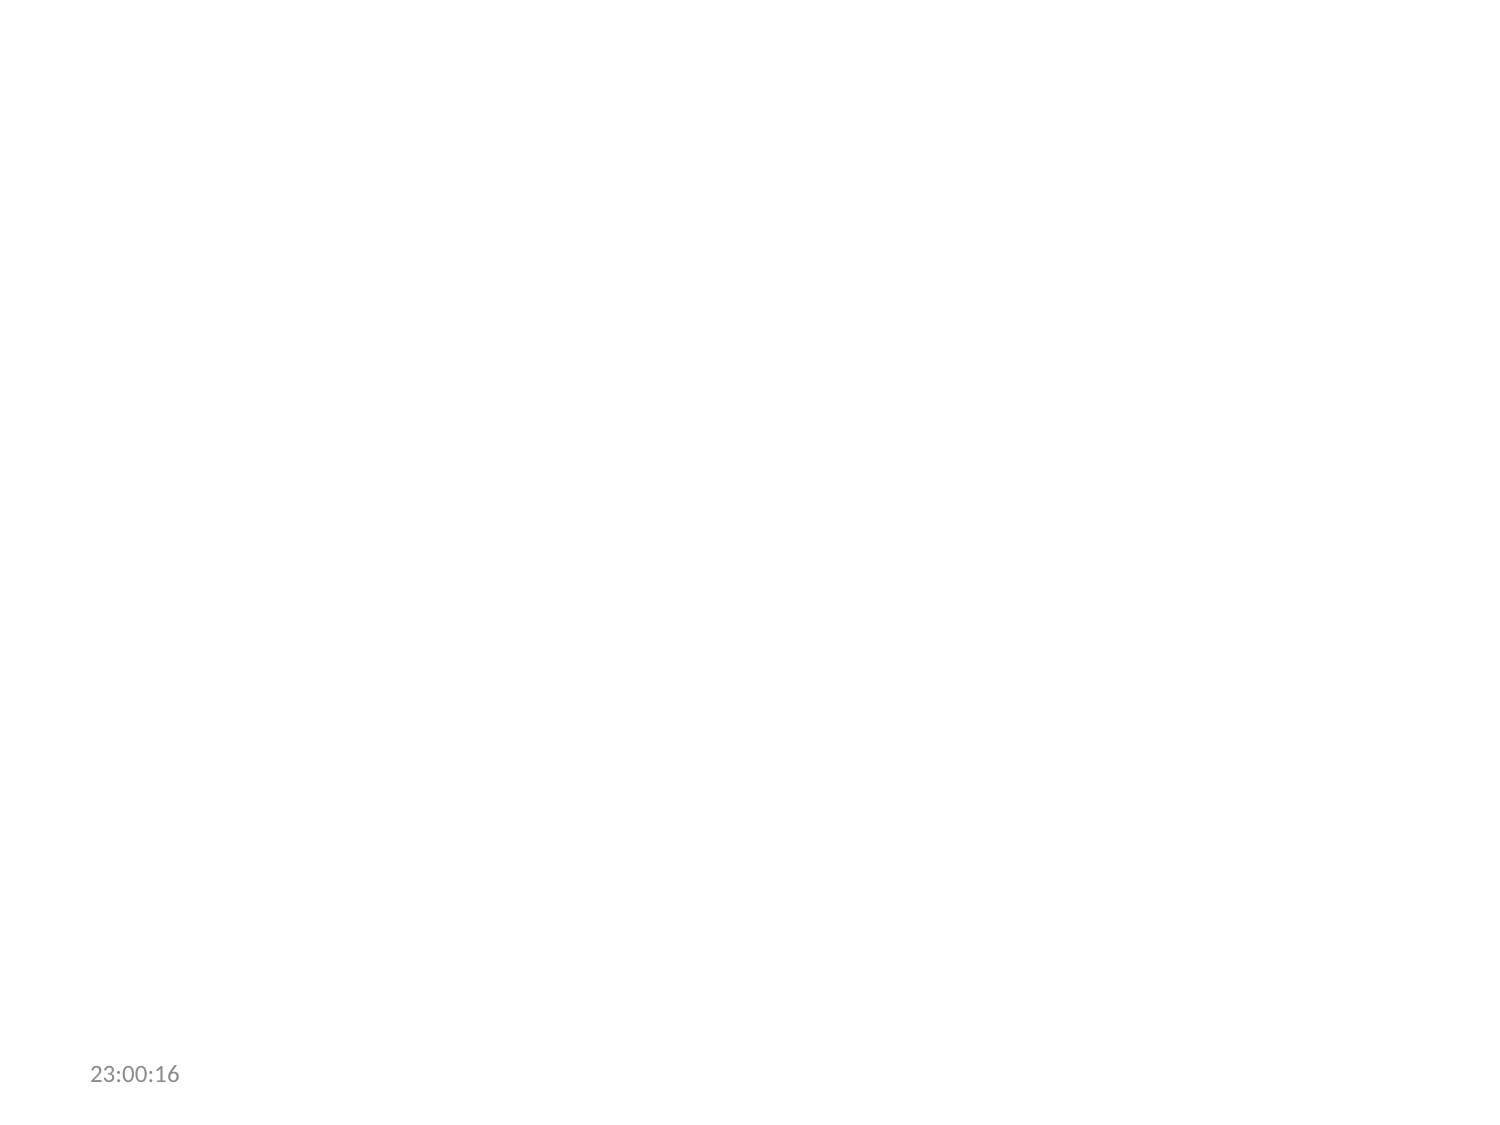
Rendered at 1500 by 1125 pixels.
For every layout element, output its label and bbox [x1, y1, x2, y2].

slide_number [75, 1042, 425, 1103]
